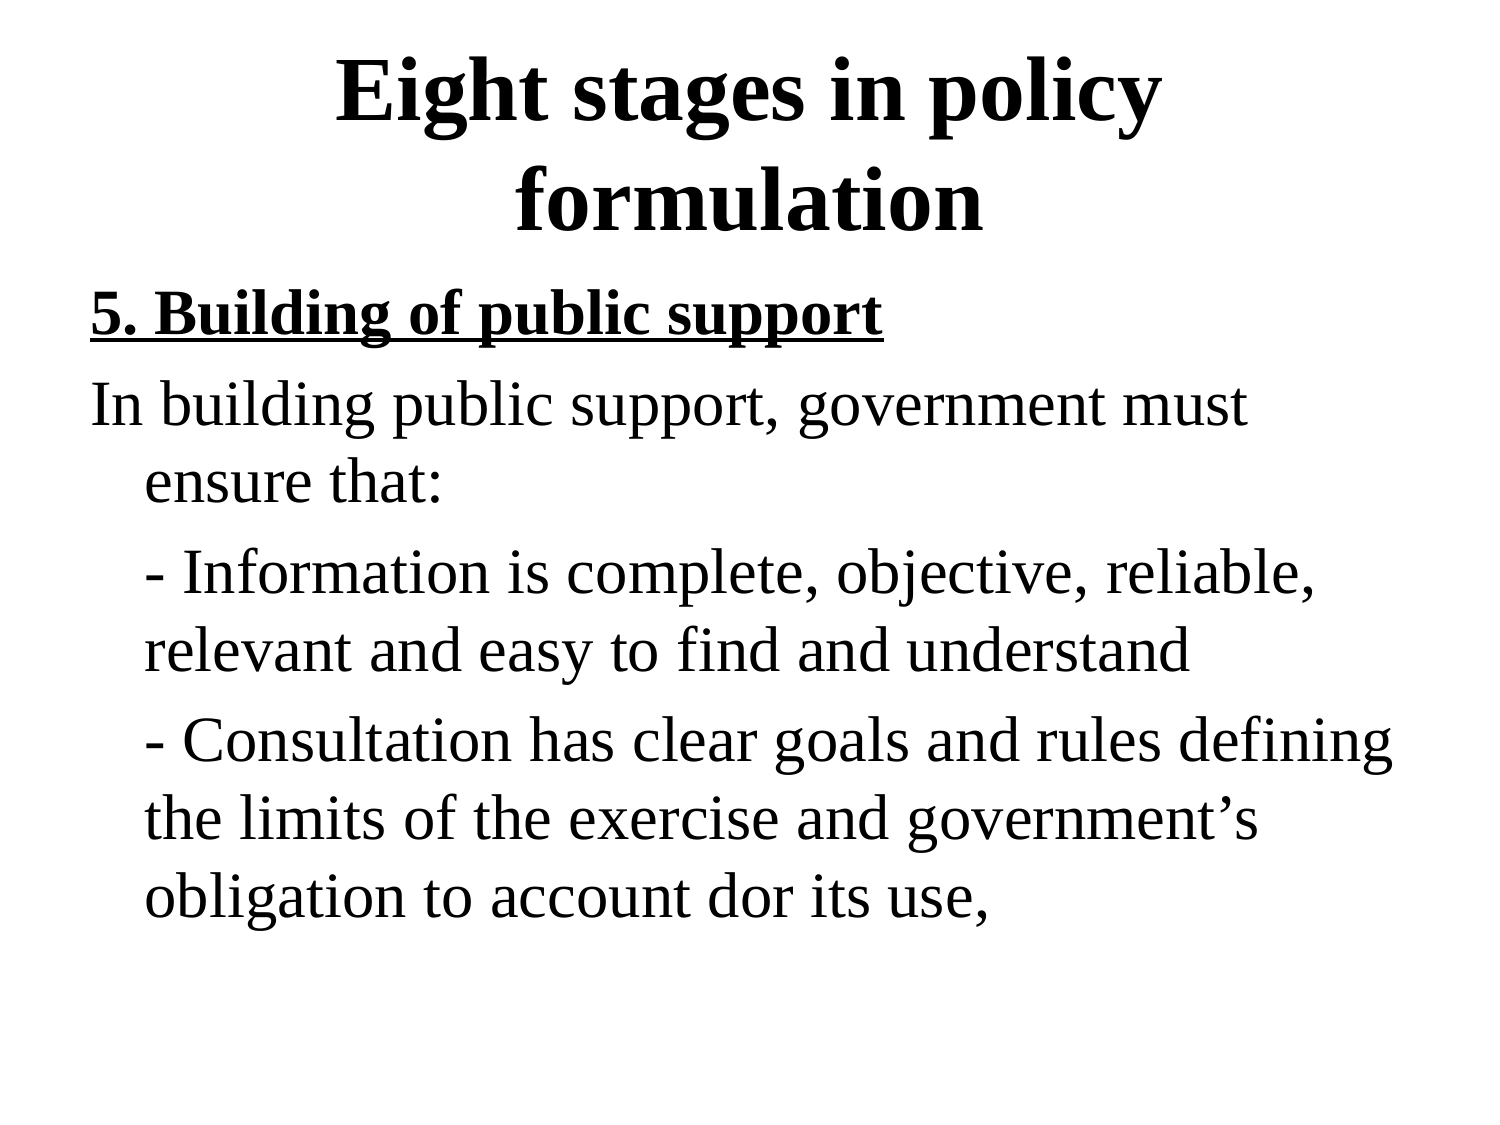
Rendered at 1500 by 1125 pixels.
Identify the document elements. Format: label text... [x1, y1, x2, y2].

list 5. Building of public support In building public support, government must ensure that: - Information is complete, objective, reliable, relevant and easy to find and understand - Consultation has clear goals and rules defining the limits of the exercise and government’s obligation to account dor its use, [75, 262, 1425, 1005]
title Eight stages in policy formulation [75, 45, 1425, 233]
